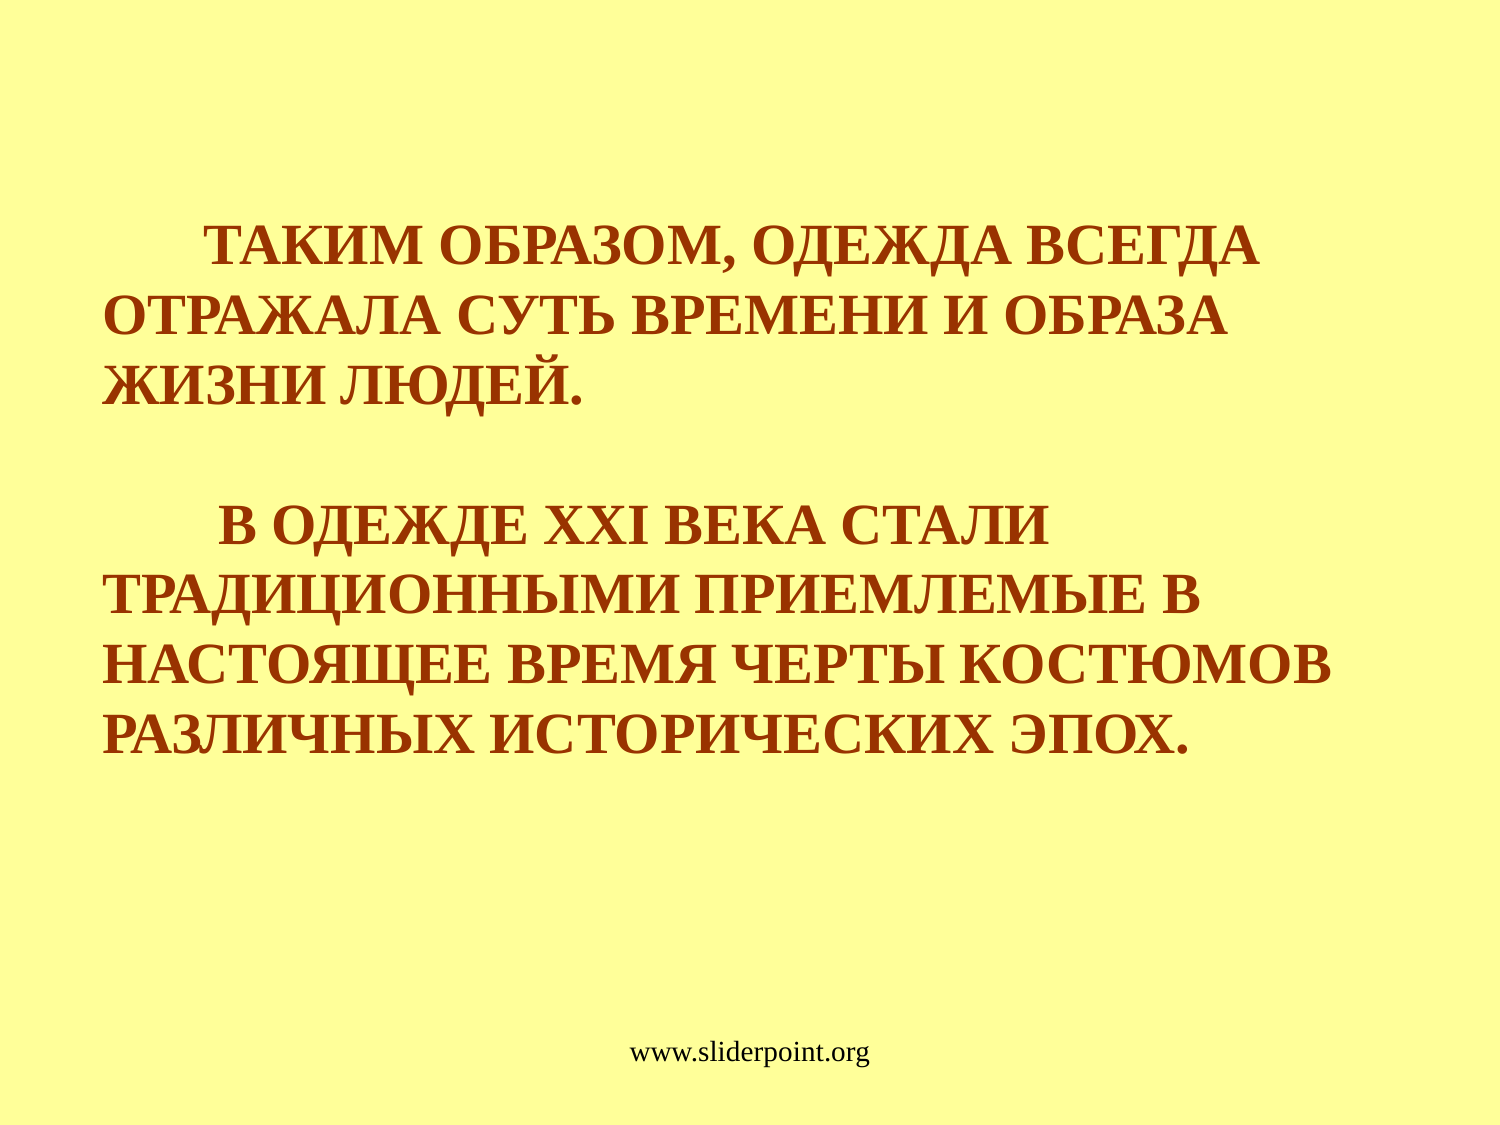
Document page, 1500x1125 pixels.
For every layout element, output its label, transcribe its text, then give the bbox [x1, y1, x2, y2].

text_box ТАКИМ ОБРАЗОМ, ОДЕЖДА ВСЕГДА ОТРАЖАЛА СУТЬ ВРЕМЕНИ И ОБРАЗА ЖИЗНИ ЛЮДЕЙ. В ОДЕЖДЕ XXI ВЕКА СТАЛИ ТРАДИЦИОННЫМИ ПРИЕМЛЕМЫЕ В НАСТОЯЩЕЕ ВРЕМЯ ЧЕРТЫ КОСТЮМОВ РАЗЛИЧНЫХ ИСТОРИЧЕСКИХ ЭПОХ. [87, 198, 1486, 843]
footer www.sliderpoint.org [512, 1024, 988, 1101]
